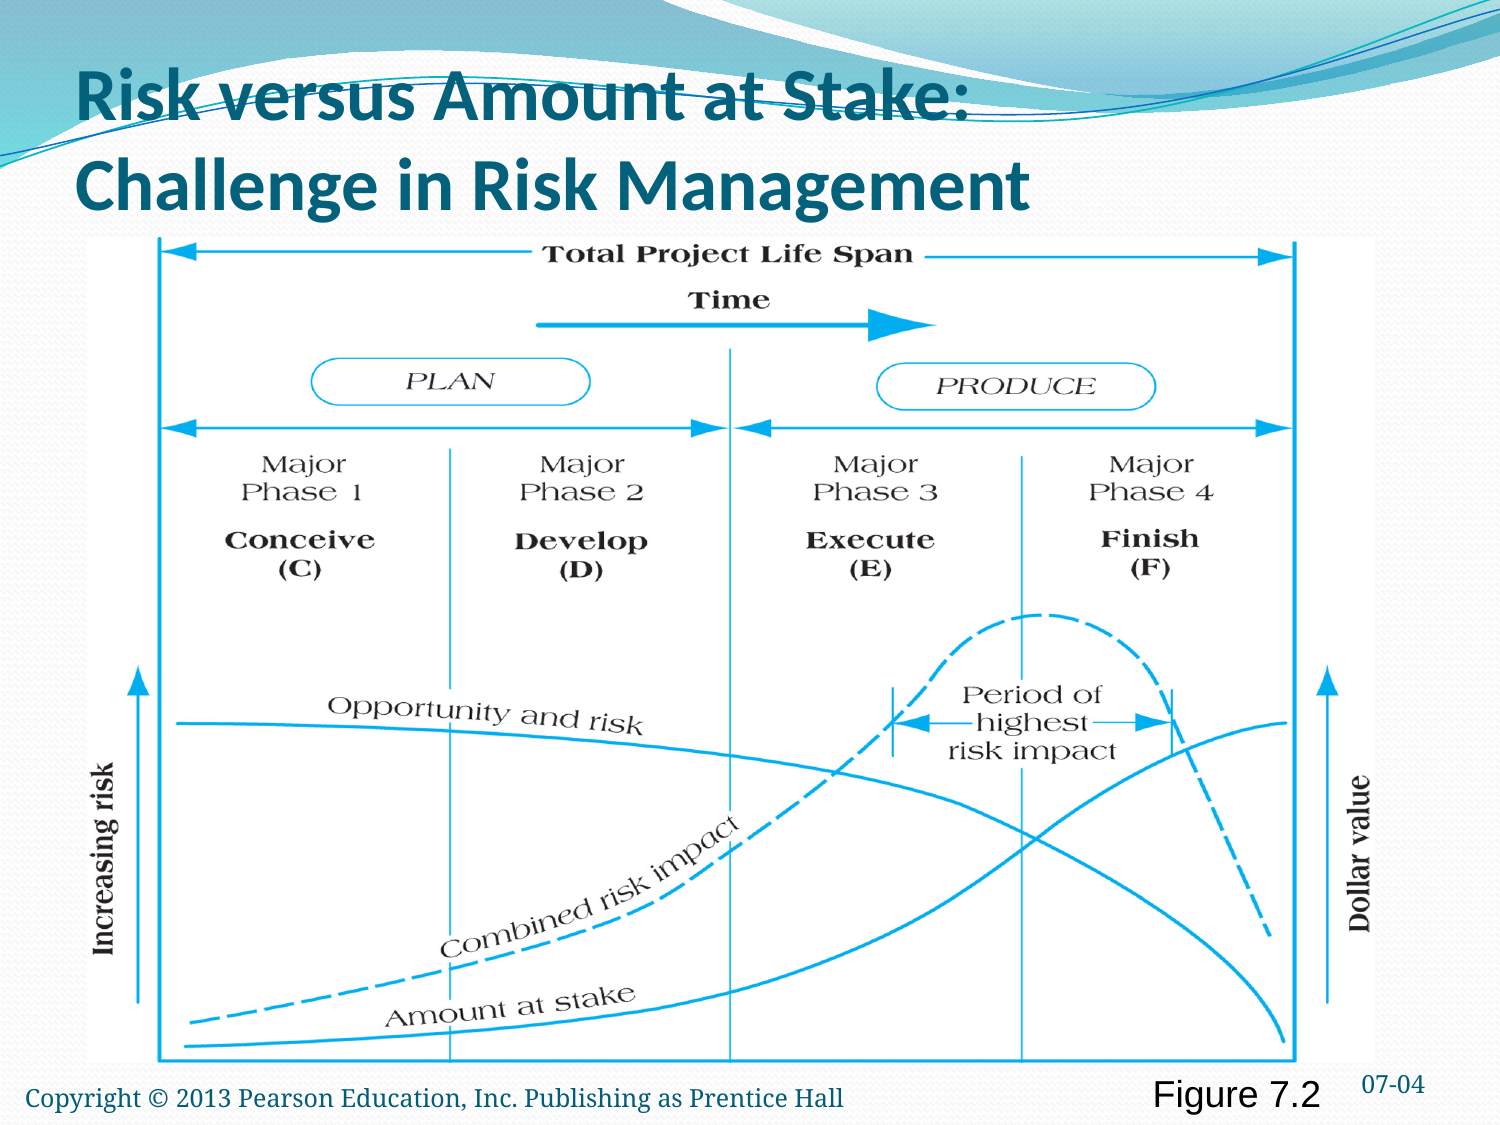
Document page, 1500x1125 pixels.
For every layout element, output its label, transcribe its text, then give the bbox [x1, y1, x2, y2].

slide_number 07-04 [1337, 1042, 1425, 1103]
text_box Figure 7.2 [1137, 1075, 1337, 1123]
title Risk versus Amount at Stake: Challenge in Risk Management [74, 37, 1426, 226]
picture [162, 237, 1376, 1063]
picture [87, 237, 157, 1063]
